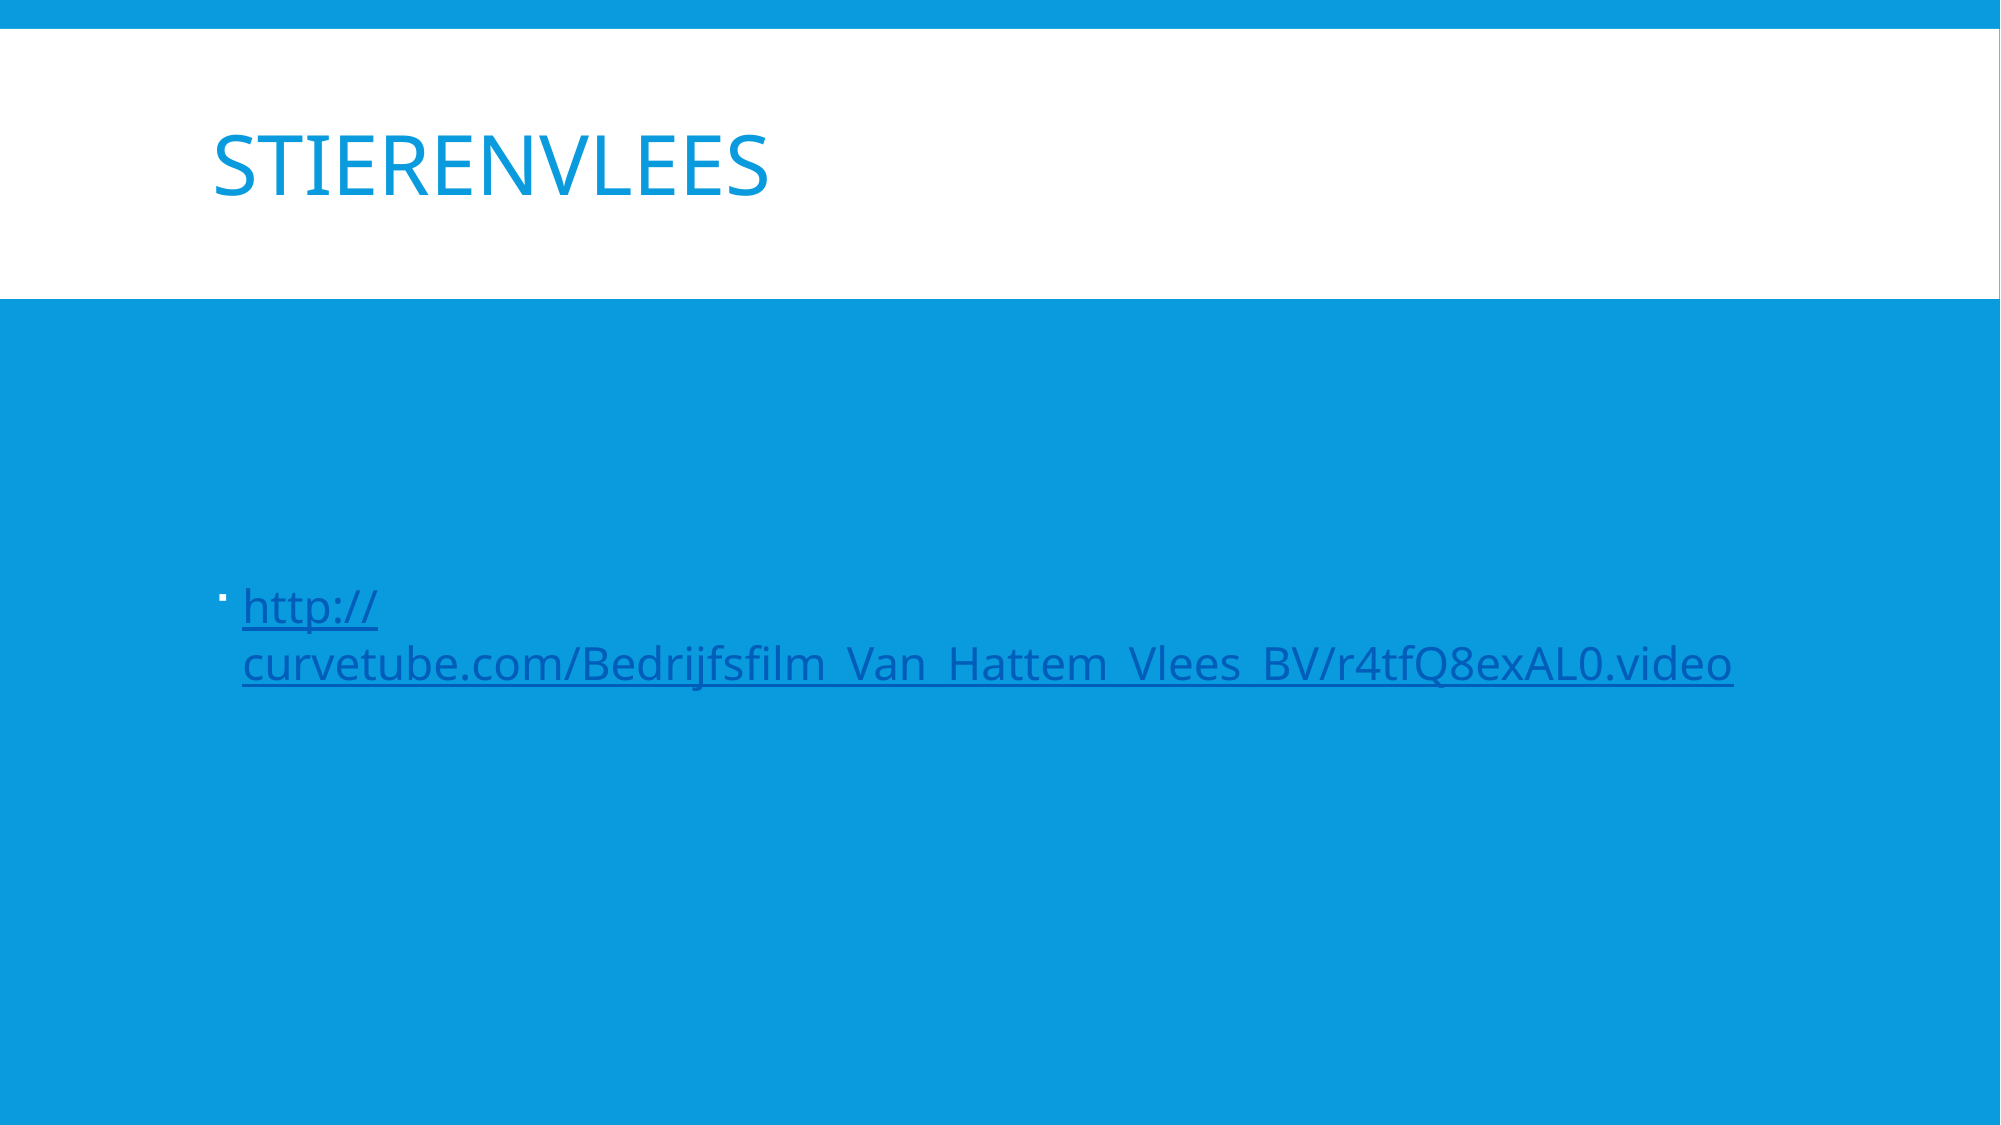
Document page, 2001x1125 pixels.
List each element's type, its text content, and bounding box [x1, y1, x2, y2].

title Stierenvlees [197, 46, 1803, 295]
list http://curvetube.com/Bedrijfsfilm_Van_Hattem_Vlees_BV/r4tfQ8exAL0.video [197, 329, 1803, 1020]
